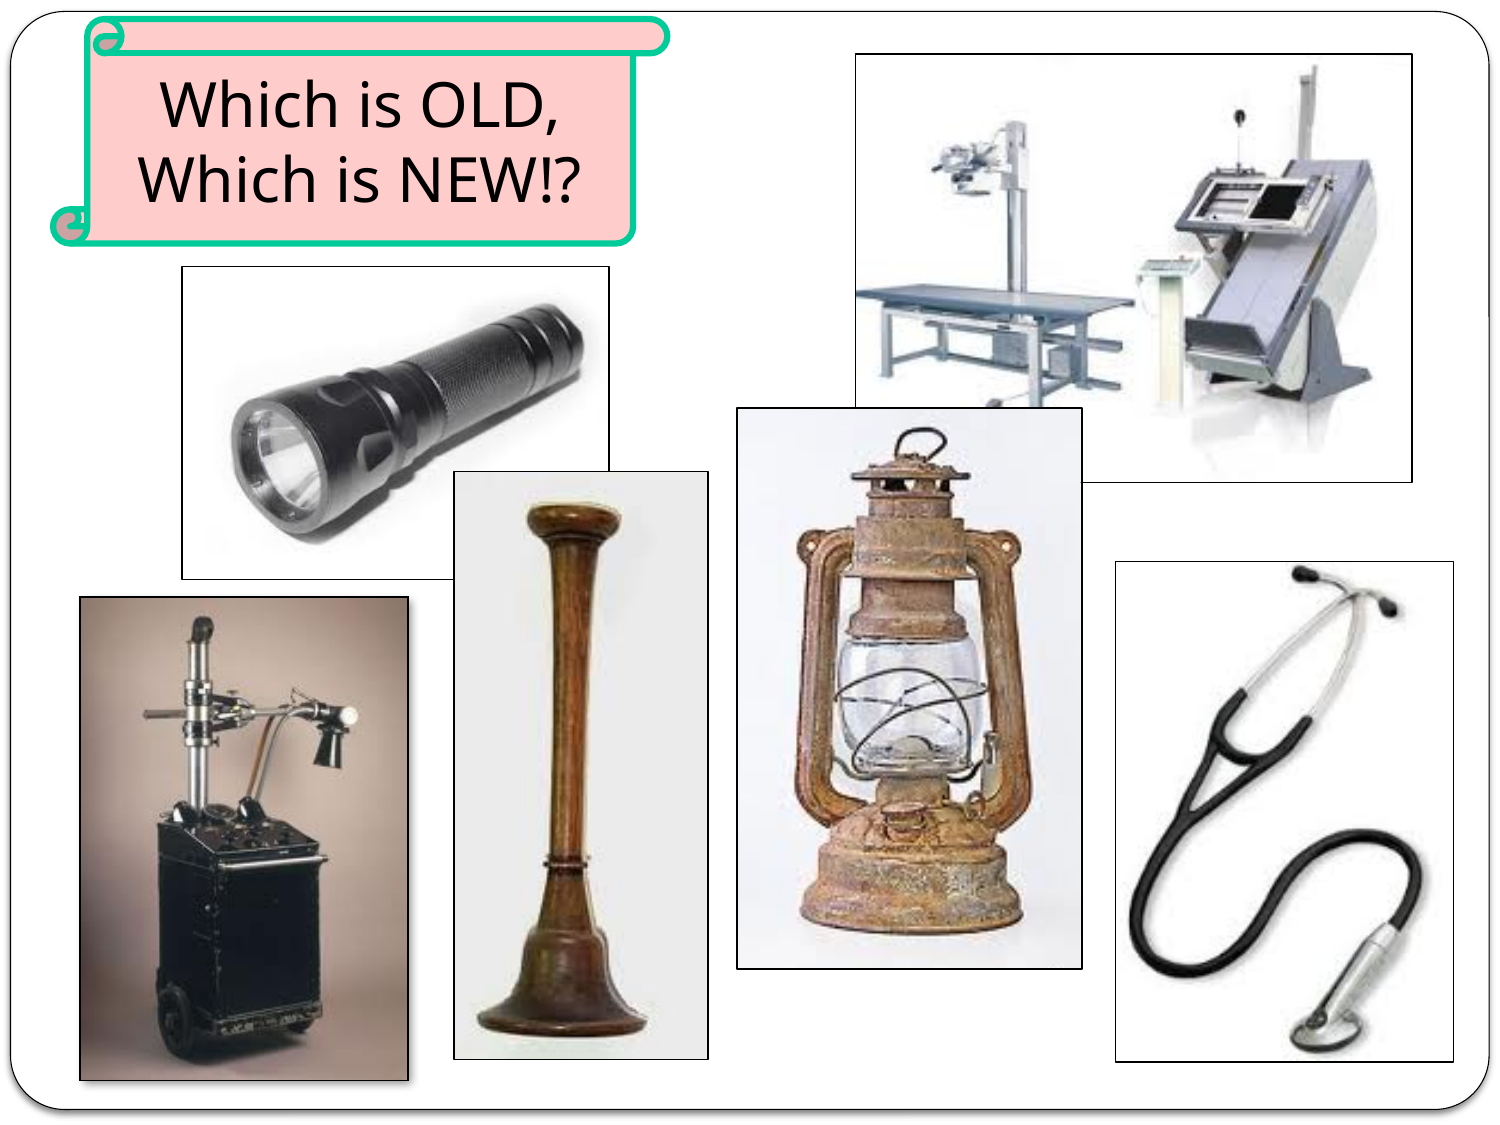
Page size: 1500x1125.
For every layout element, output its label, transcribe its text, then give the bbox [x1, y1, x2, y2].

picture [737, 54, 1412, 969]
picture [80, 597, 408, 1080]
picture [182, 266, 708, 1059]
text_box Which is OLD, Which is NEW!? [52, 17, 669, 245]
picture [1115, 562, 1453, 1062]
